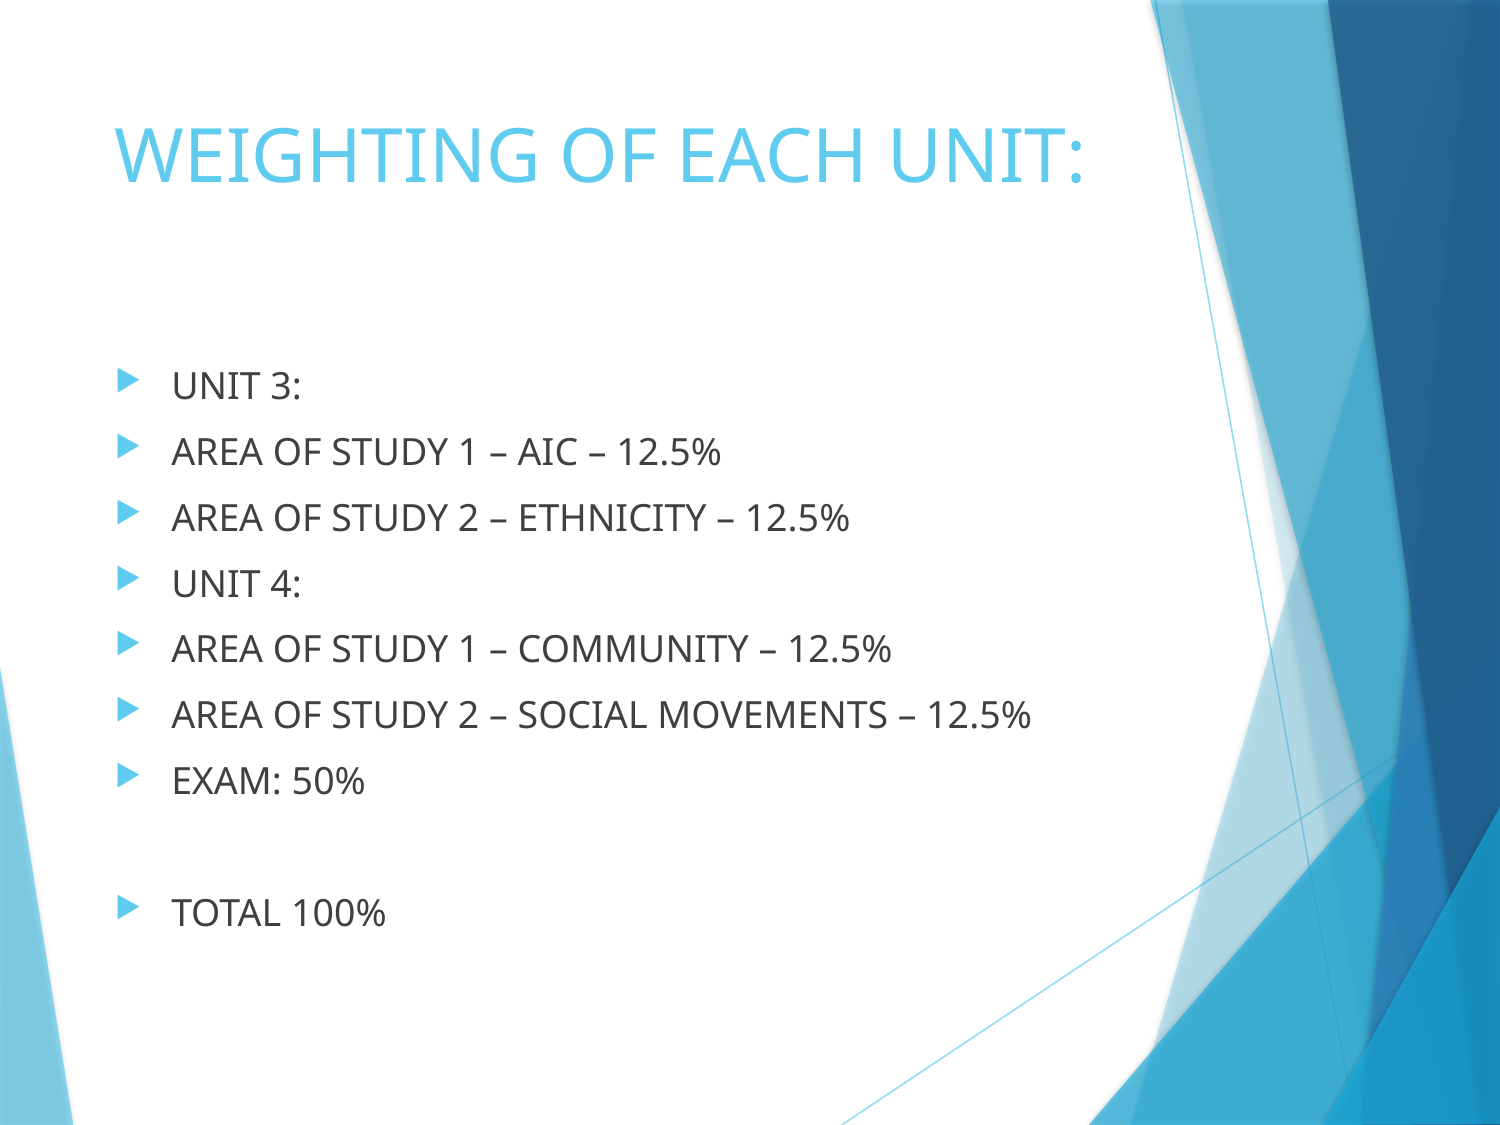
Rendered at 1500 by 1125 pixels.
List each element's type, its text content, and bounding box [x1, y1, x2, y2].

list UNIT 3: AREA OF STUDY 1 – AIC – 12.5% AREA OF STUDY 2 – ETHNICITY – 12.5% UNIT 4: AREA OF STUDY 1 – COMMUNITY – 12.5% AREA OF STUDY 2 – SOCIAL MOVEMENTS – 12.5% EXAM: 50% TOTAL 100% [99, 354, 1142, 992]
title WEIGHTING OF EACH UNIT: [99, 99, 1142, 317]
